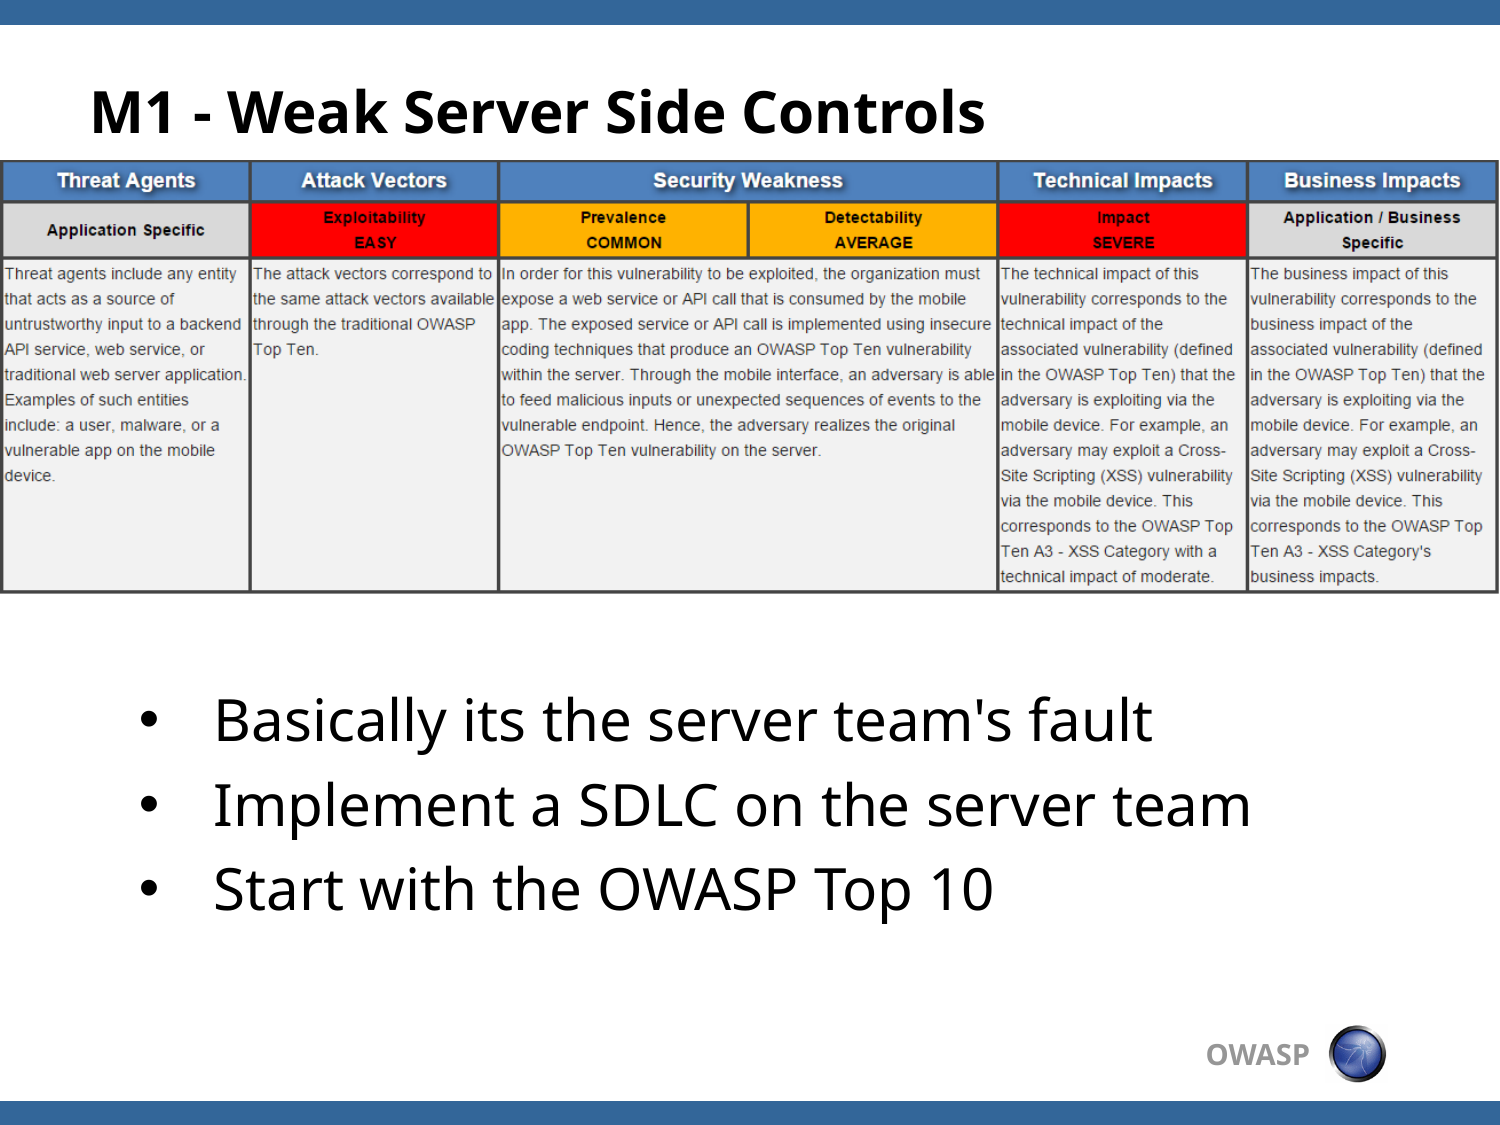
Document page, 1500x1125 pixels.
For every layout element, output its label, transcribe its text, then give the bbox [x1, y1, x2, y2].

title M1 - Weak Server Side Controls [75, 32, 1425, 160]
list Basically its the server team's fault Implement a SDLC on the server team Start with the OWASP Top 10 [123, 596, 1474, 1125]
picture [0, 160, 1500, 596]
